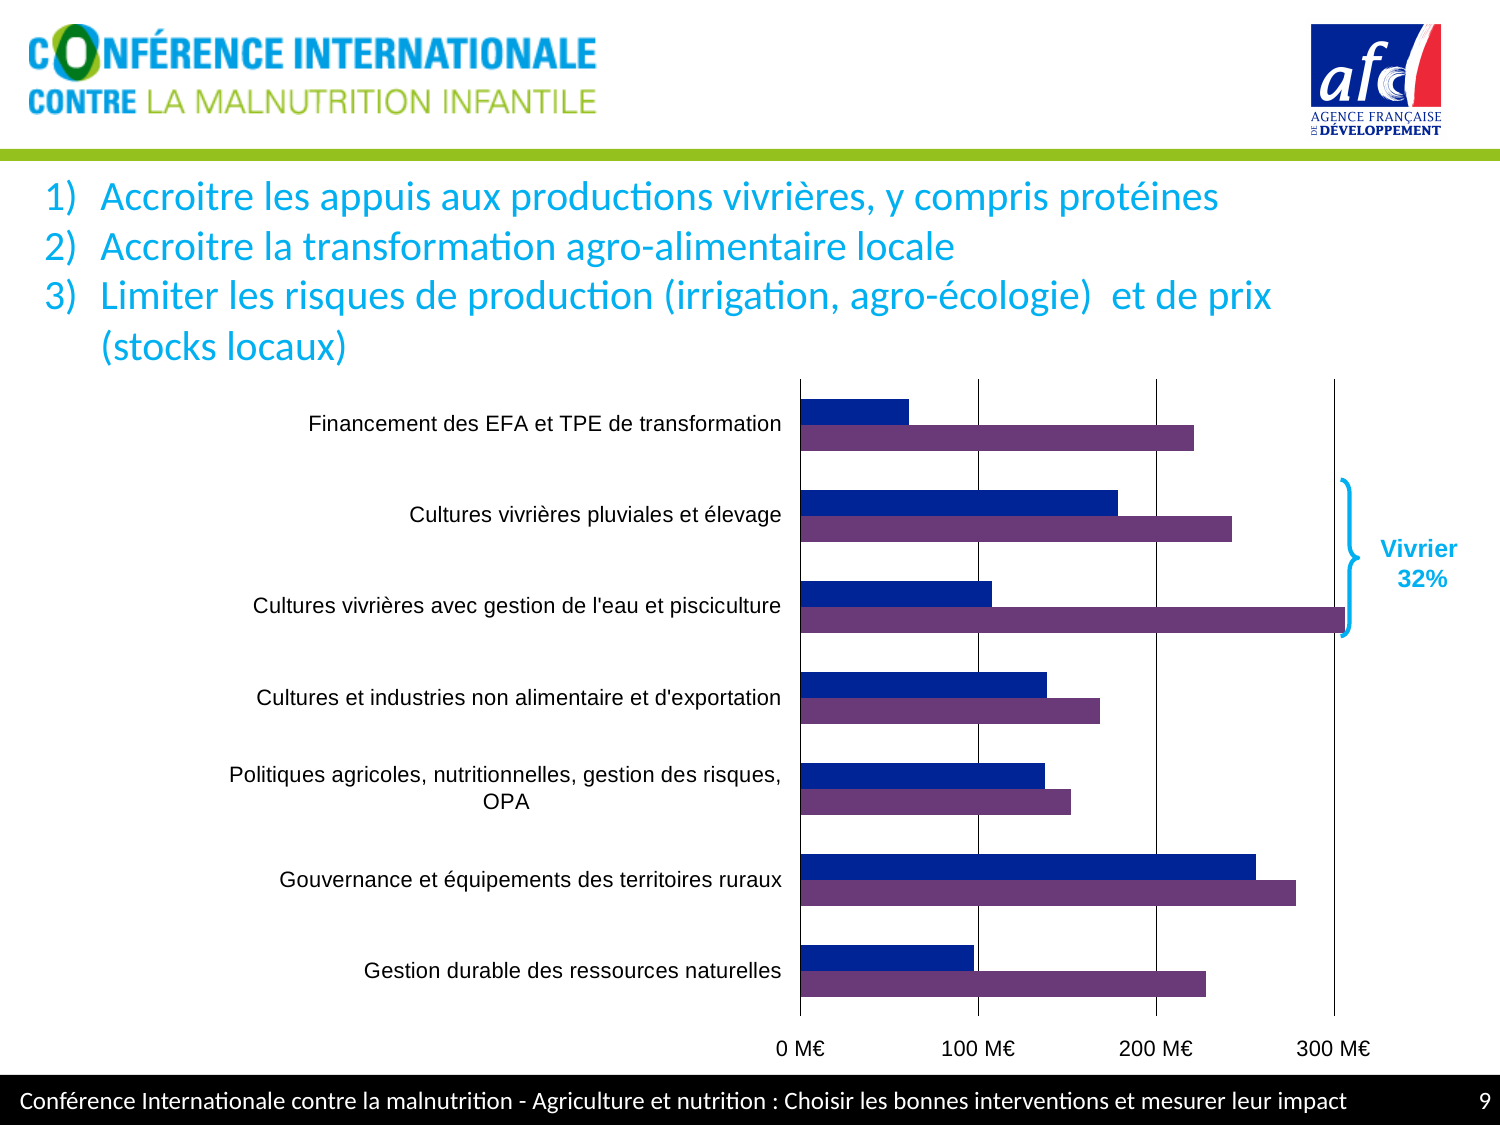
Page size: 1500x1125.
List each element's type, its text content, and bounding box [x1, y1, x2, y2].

text_box Conférence Internationale contre la malnutrition - Agriculture et nutrition : Choisir les bonnes interventions et mesurer leur impact [0, 1069, 1376, 1125]
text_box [1340, 479, 1500, 637]
text_box [0, 147, 1500, 163]
picture [1304, 18, 1448, 141]
picture [29, 24, 597, 115]
text_box 9 [1376, 1069, 1500, 1125]
picture [206, 359, 1412, 1088]
text_box Accroitre les appuis aux productions vivrières, y compris protéines Accroitre la transformation agro-alimentaire locale Limiter les risques de production (irrigation, agro-écologie) et de prix (stocks locaux) [29, 160, 1329, 376]
